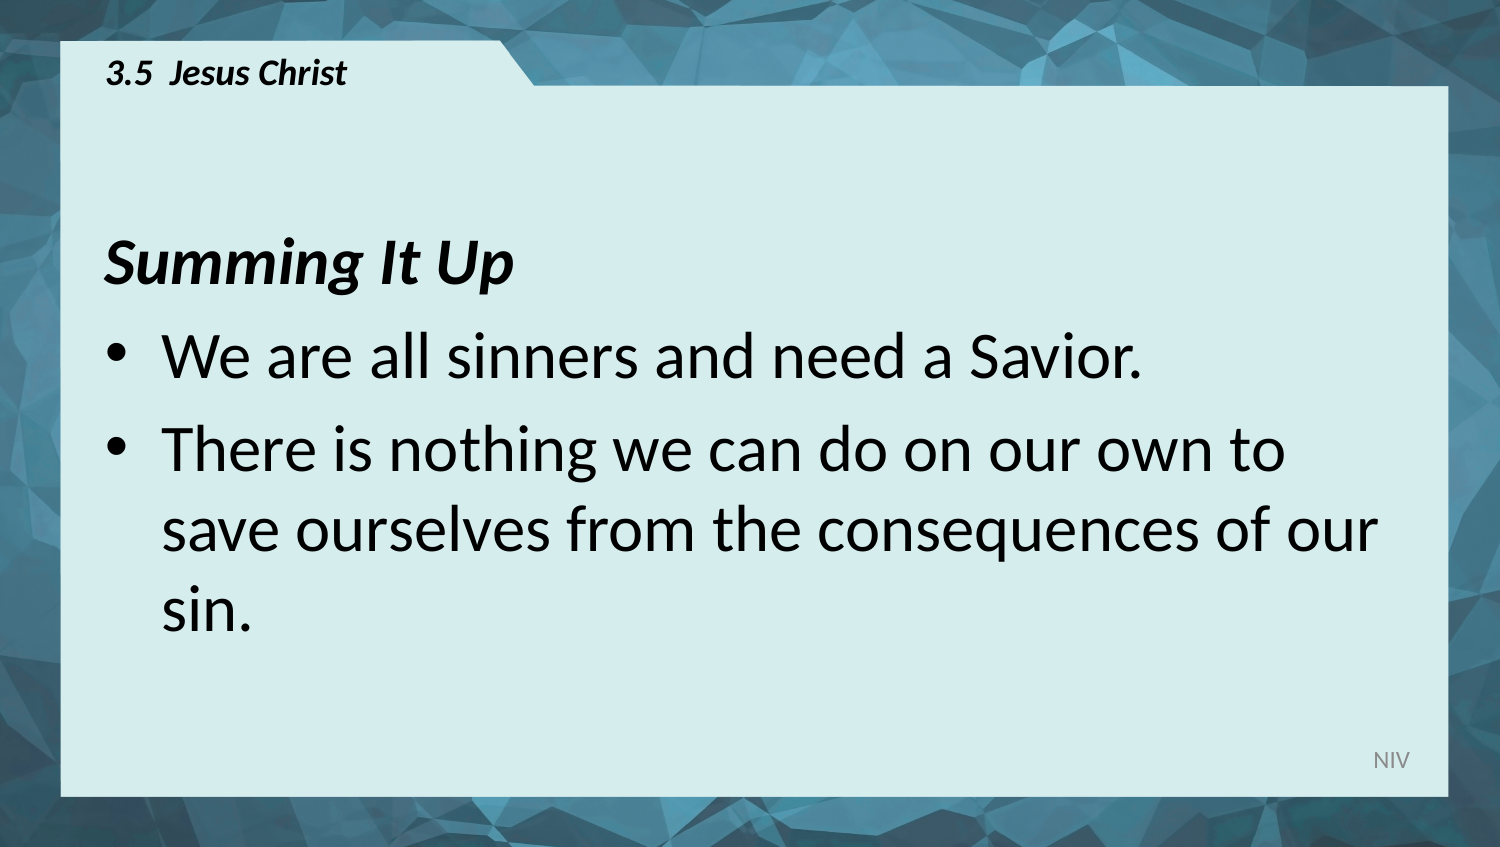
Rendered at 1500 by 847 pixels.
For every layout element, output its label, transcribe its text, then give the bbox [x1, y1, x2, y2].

list Summing It Up We are all sinners and need a Savior. There is nothing we can do on our own to save ourselves from the consequences of our sin. [89, 141, 1403, 722]
footer NIV [950, 736, 1425, 782]
title 3.5 Jesus Christ [89, 33, 1420, 108]
picture [0, 0, 1500, 847]
